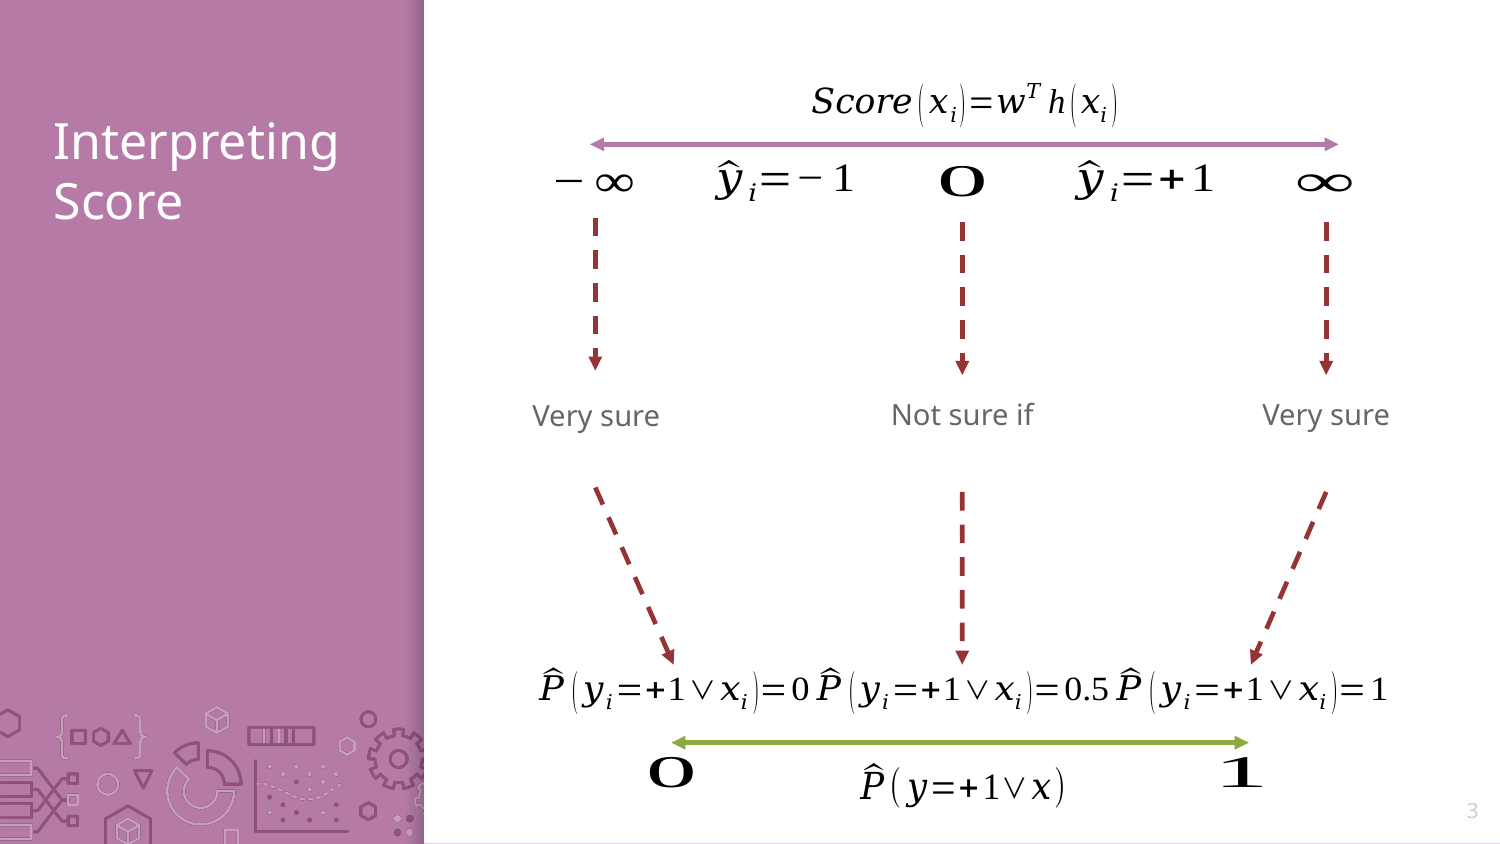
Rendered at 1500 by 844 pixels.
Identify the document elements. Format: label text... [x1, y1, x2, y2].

title Interpreting Score [38, 94, 375, 748]
picture [0, 701, 424, 844]
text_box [595, 487, 674, 665]
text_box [1250, 491, 1327, 665]
slide_number 3 [1403, 779, 1494, 844]
